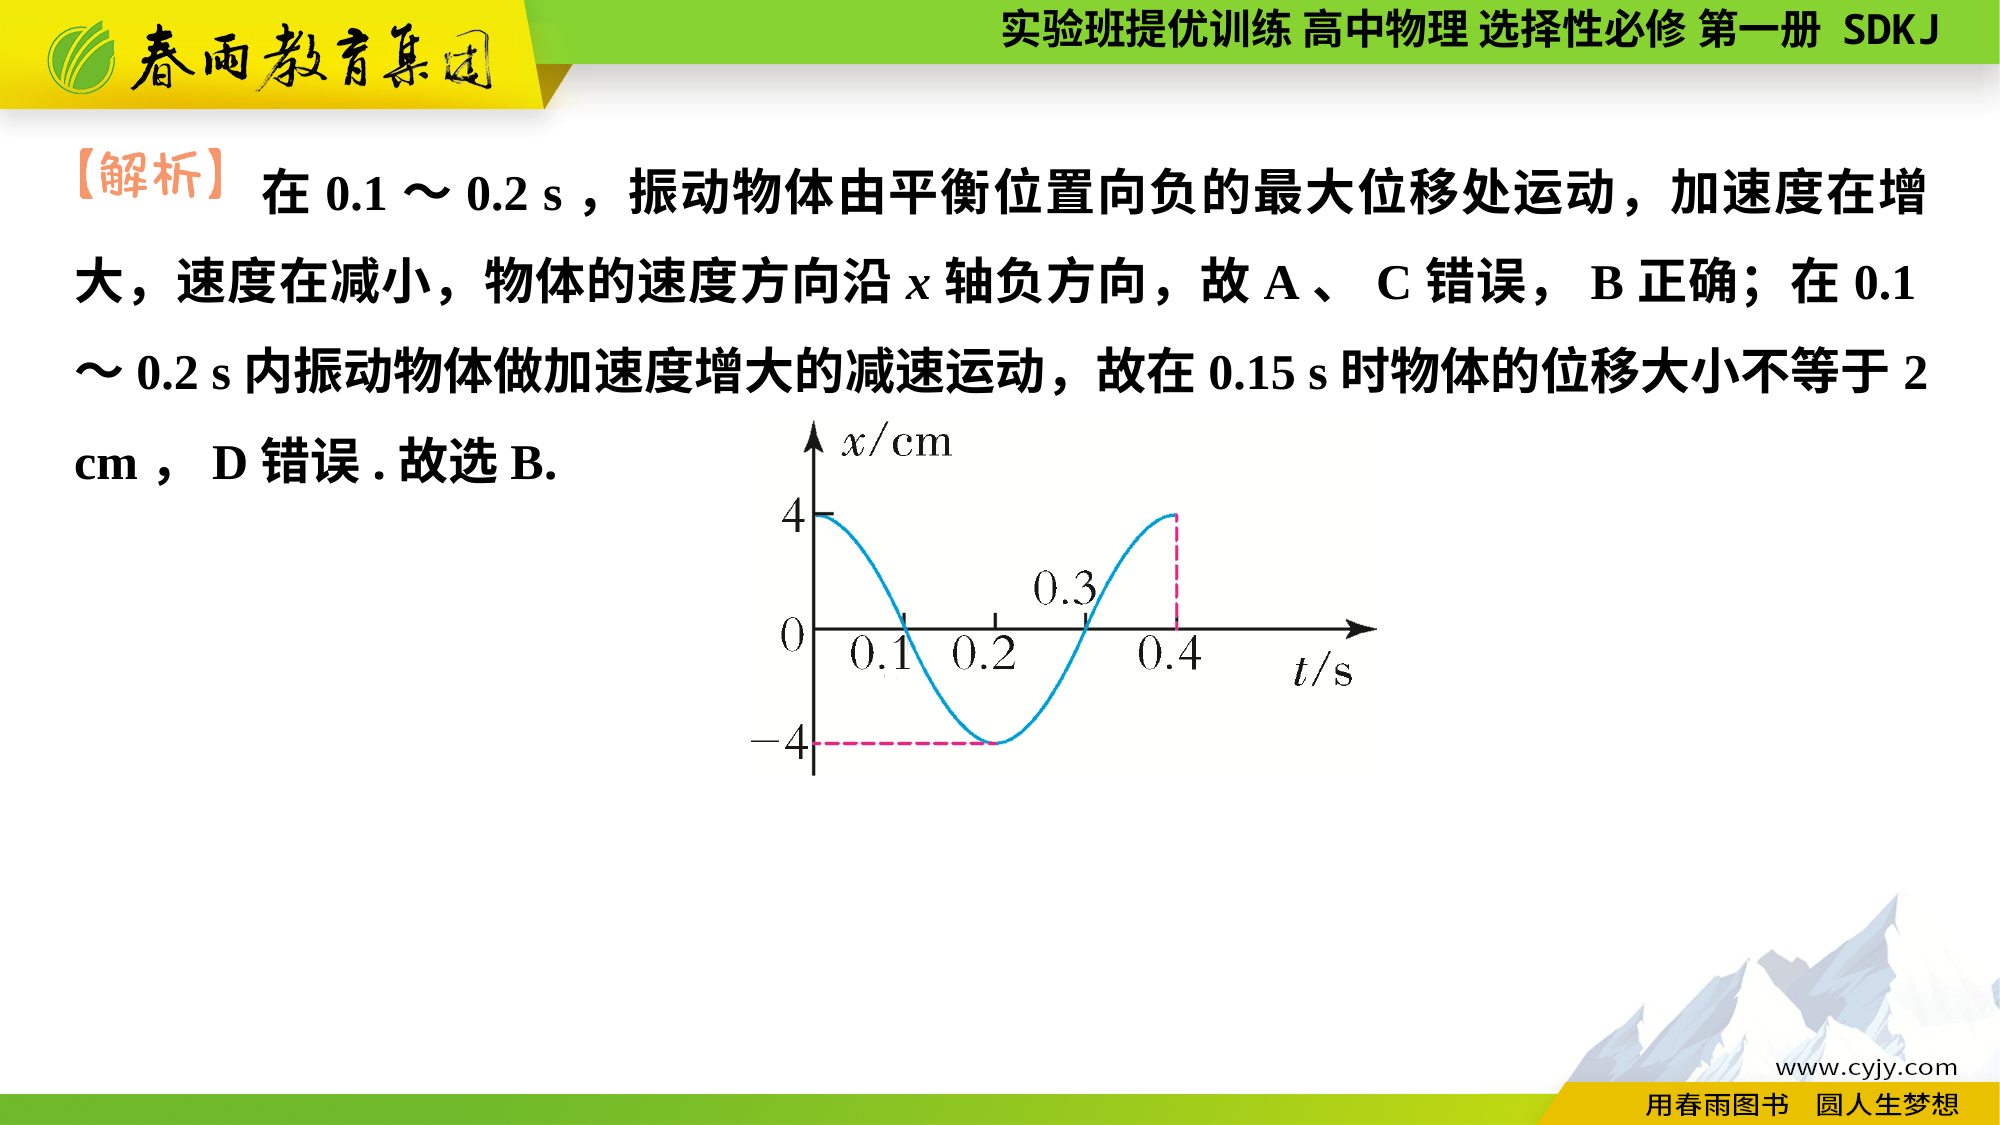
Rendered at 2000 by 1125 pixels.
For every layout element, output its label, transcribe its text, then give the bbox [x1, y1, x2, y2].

list 在0.1～0.2 s，振动物体由平衡位置向负的最大位移处运动，加速度在增大，速度在减小，物体的速度方向沿x轴负方向，故A、C错误，B正确；在0.1～0.2 s内振动物体做加速度增大的减速运动，故在0.15 s时物体的位移大小不等于2 cm，D错误.故选B. [59, 122, 1944, 502]
picture [0, 0, 2000, 1125]
